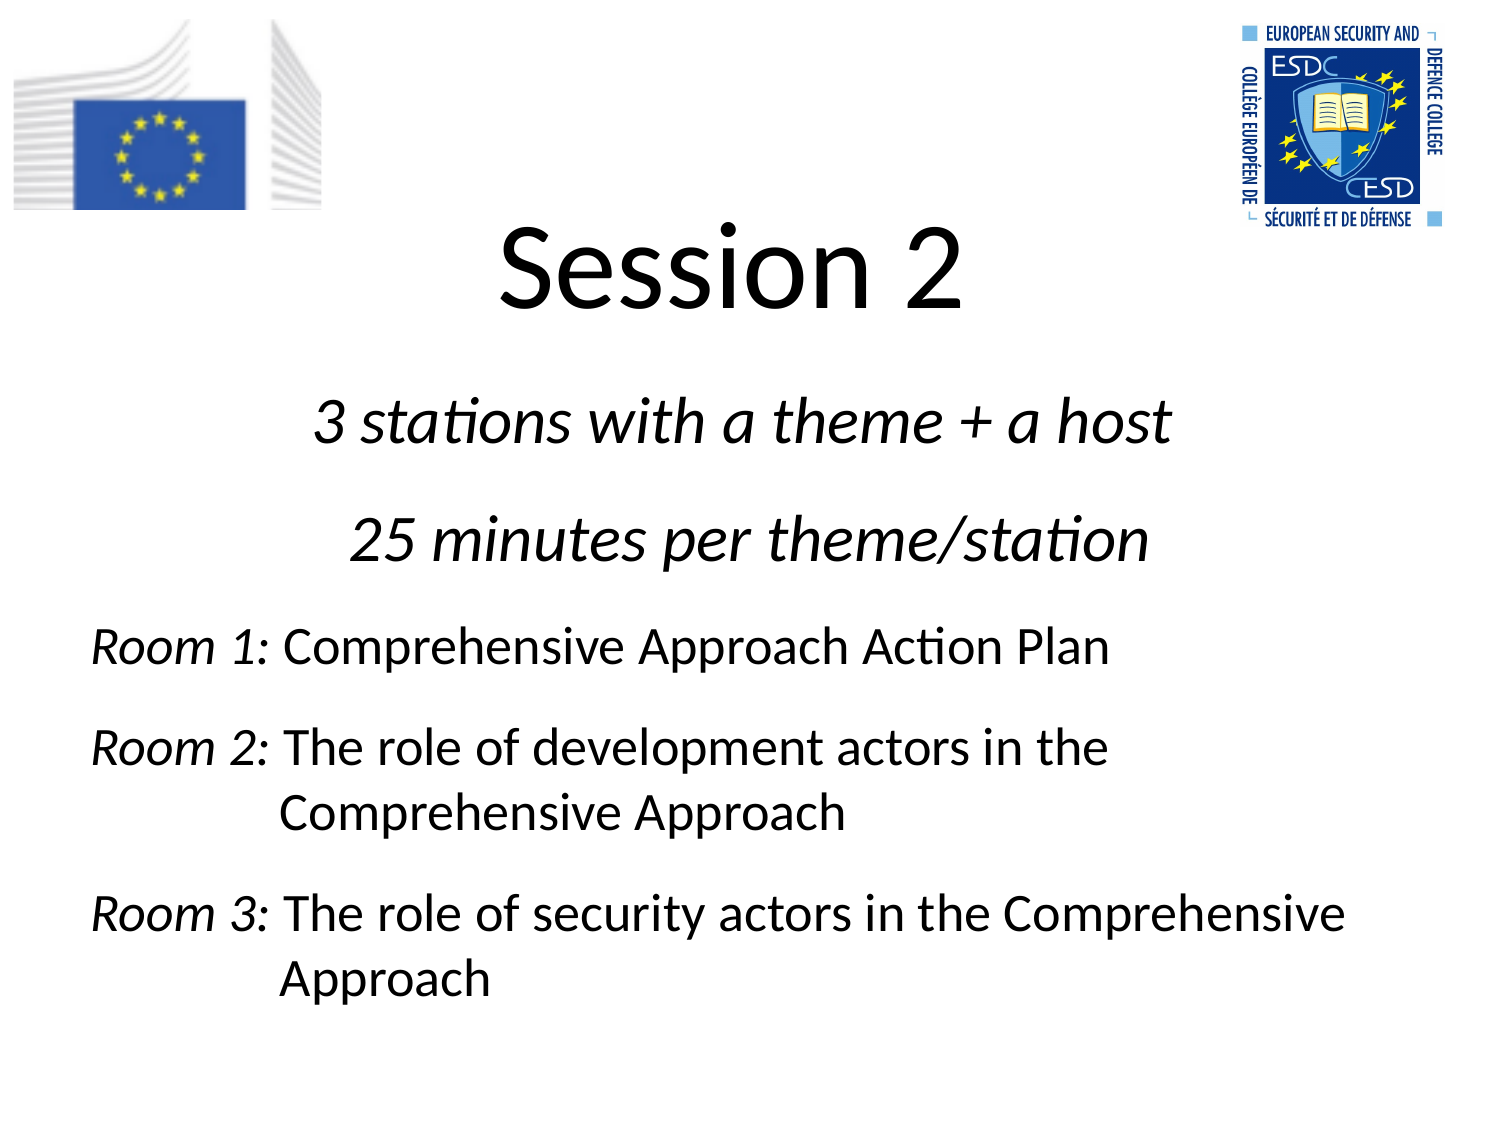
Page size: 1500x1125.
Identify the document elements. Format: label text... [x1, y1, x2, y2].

picture [13, 19, 322, 210]
picture [1239, 23, 1446, 227]
list 3 stations with a theme + a host 25 minutes per theme/station Room 1: Comprehensive Approach Action Plan Room 2: The role of development actors in the Comprehensive Approach Room 3: The role of security actors in the Comprehensive Approach [75, 368, 1425, 1047]
title Session 2 [56, 165, 1407, 353]
